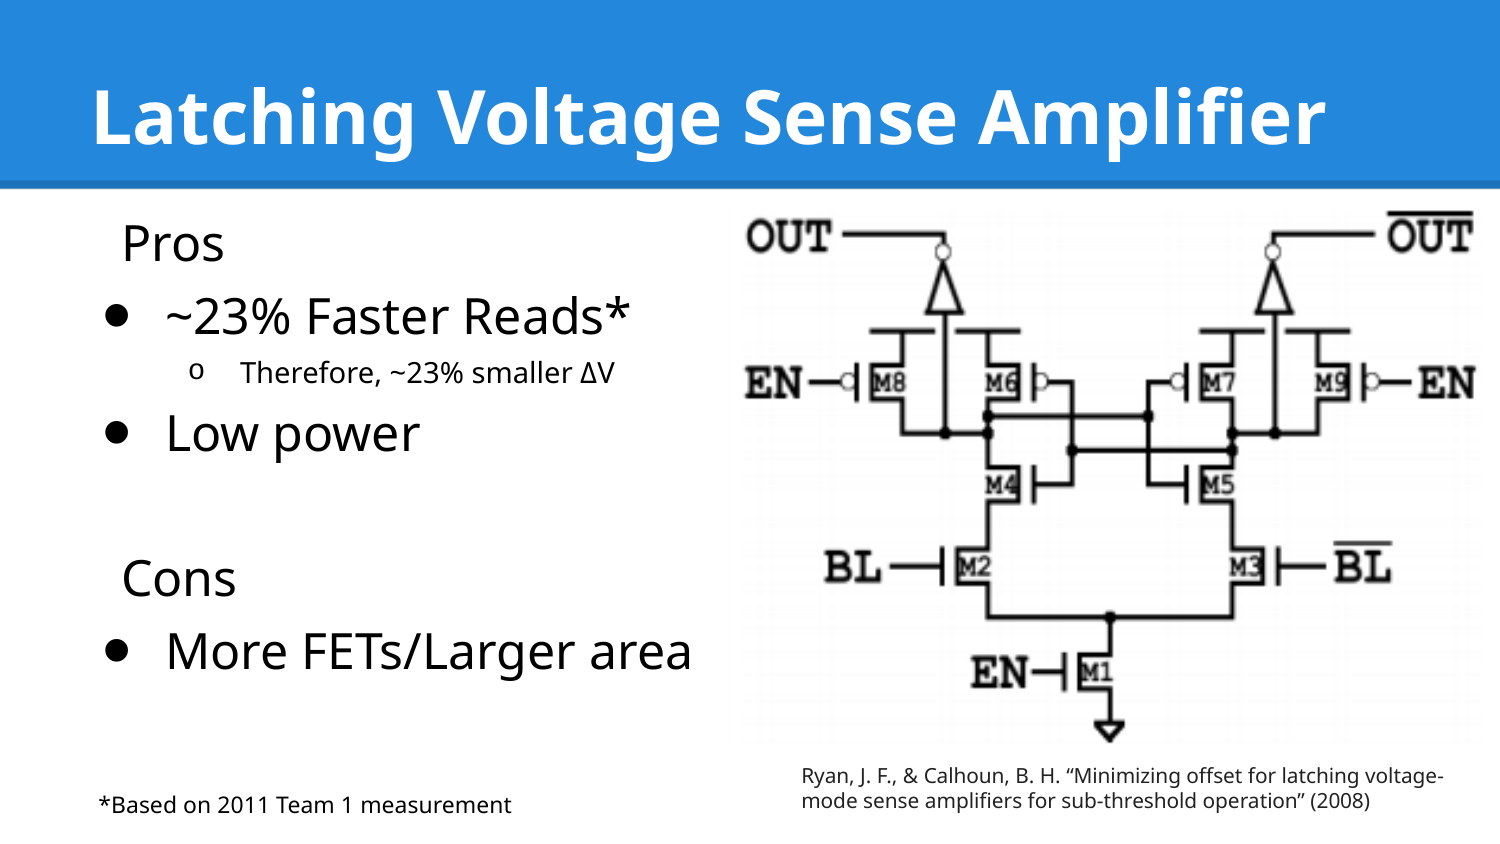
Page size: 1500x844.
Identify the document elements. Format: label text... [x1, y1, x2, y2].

text_box *Based on 2011 Team 1 measurement [83, 775, 684, 844]
title Latching Voltage Sense Amplifier [75, 33, 1425, 175]
text_box Ryan, J. F., & Calhoun, B. H. “Minimizing offset for latching voltage-mode sense amplifiers for sub-threshold operation” (2008) [786, 747, 1470, 808]
text_box [727, 207, 1500, 748]
list Pros ~23% Faster Reads* Therefore, ~23% smaller ΔV Low power Cons More FETs/Larger area [75, 196, 1425, 699]
